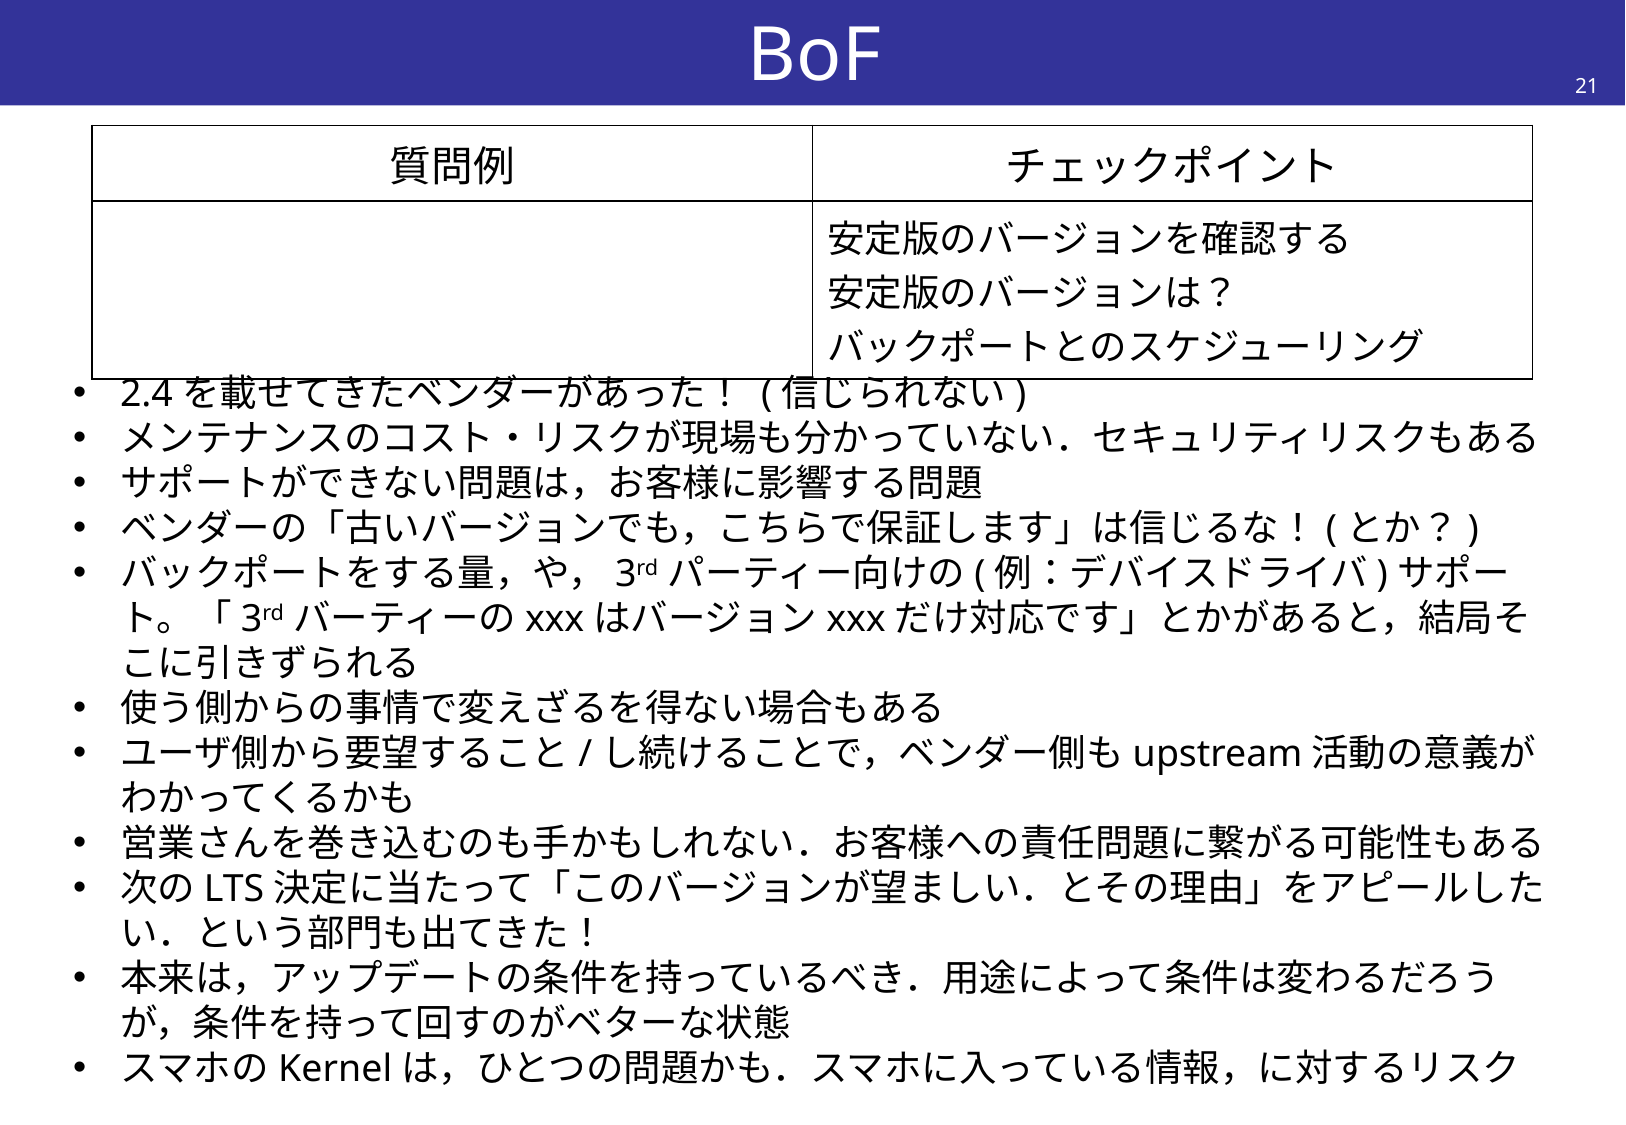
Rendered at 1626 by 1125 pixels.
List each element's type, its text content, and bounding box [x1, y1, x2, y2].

slide_number 21 [1522, 65, 1614, 105]
text_box 2.4を載せてきたベンダーがあった！ (信じられない) メンテナンスのコスト・リスクが現場も分かっていない．セキュリティリスクもある サポートができない問題は，お客様に影響する問題 ベンダーの「古いバージョンでも，こちらで保証します」は信じるな！(とか？) バックポートをする量，や，3rdパーティー向けの(例：デバイスドライバ)サポート。「3rdバーティーのxxxはバージョンxxxだけ対応です」とかがあると，結局そこに引きずられる 使う側からの事情で変えざるを得ない場合もある ユーザ側から要望すること/し続けることで，ベンダー側もupstream活動の意義がわかってくるかも 営業さんを巻き込むのも手かもしれない．お客様への責任問題に繋がる可能性もある 次のLTS決定に当たって「このバージョンが望ましい．とその理由」をアピールしたい．という部門も出てきた！ 本来は，アップデートの条件を持っているべき．用途によって条件は変わるだろうが，条件を持って回すのがベターな状態 スマホのKernelは，ひとつの問題かも．スマホに入っている情報，に対するリスク [58, 361, 1567, 1125]
table_cell 安定版のバージョンを確認する 安定版のバージョンは？ バックポートとのスケジューリング [813, 202, 1532, 361]
table_header チェックポイント [813, 126, 1532, 200]
table_cell [93, 202, 812, 361]
table_header 質問例 [93, 126, 812, 200]
title BoF [83, 0, 1546, 102]
